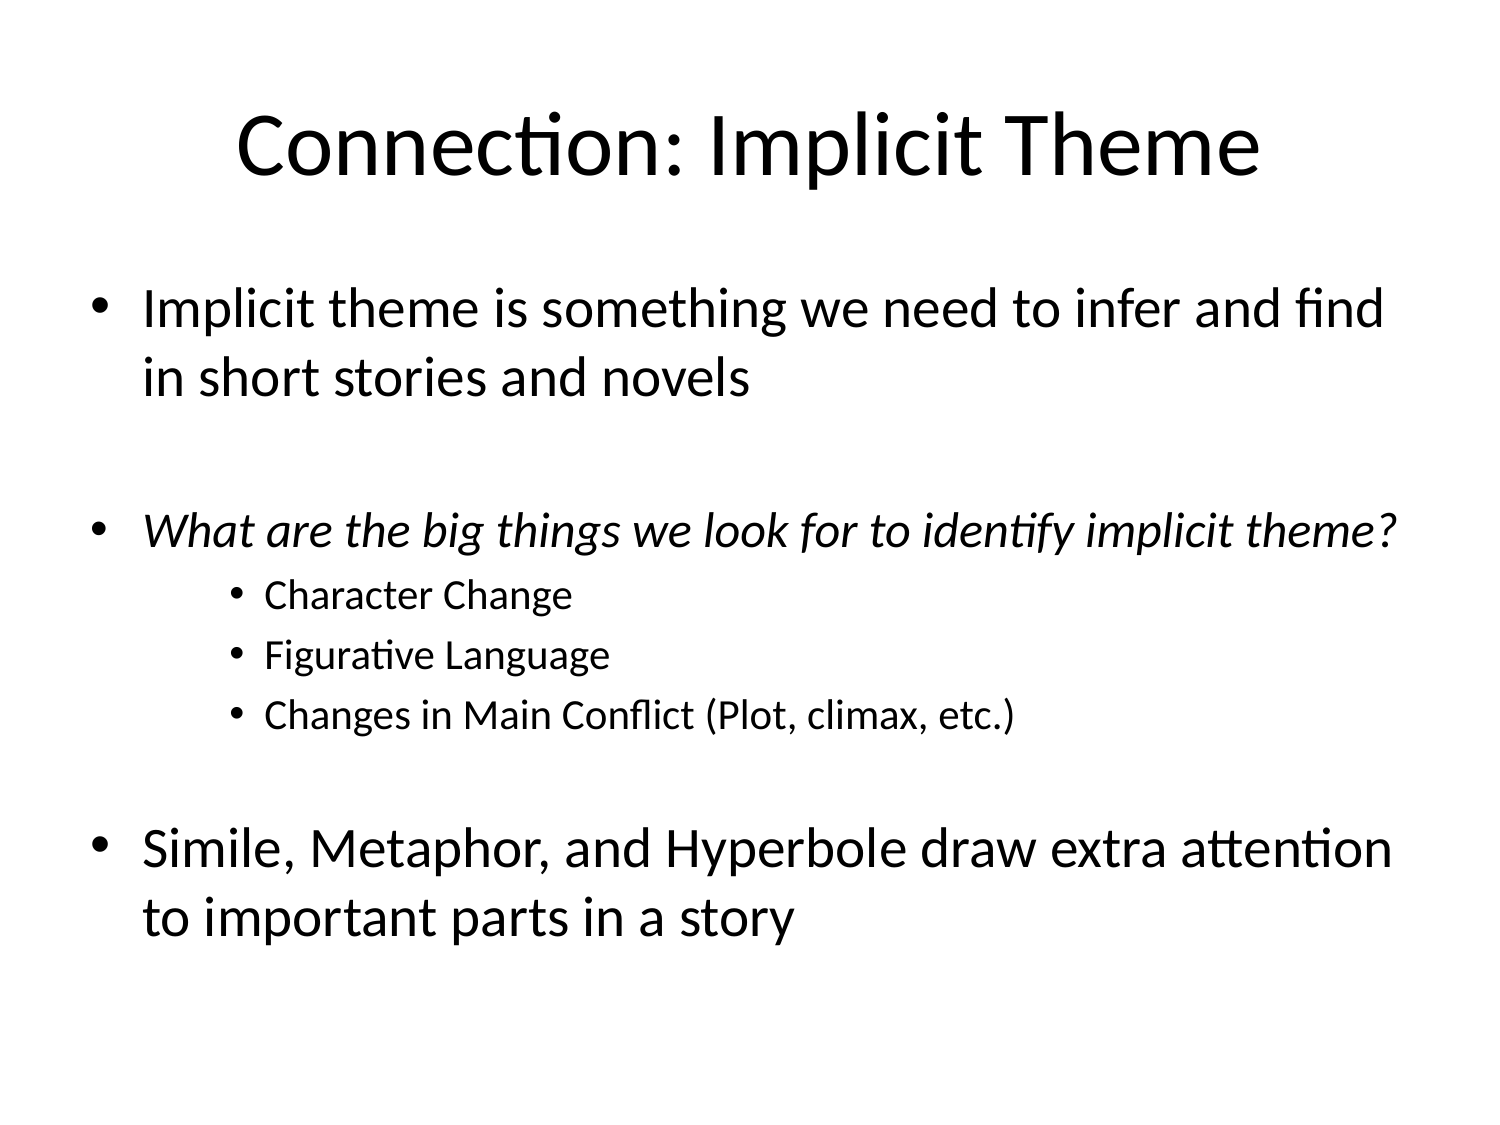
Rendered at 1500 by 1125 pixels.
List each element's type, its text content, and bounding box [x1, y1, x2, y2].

title Connection: Implicit Theme [75, 45, 1425, 233]
list Implicit theme is something we need to infer and find in short stories and novels What are the big things we look for to identify implicit theme? Character Change Figurative Language Changes in Main Conflict (Plot, climax, etc.) Simile, Metaphor, and Hyperbole draw extra attention to important parts in a story [75, 262, 1425, 1005]
